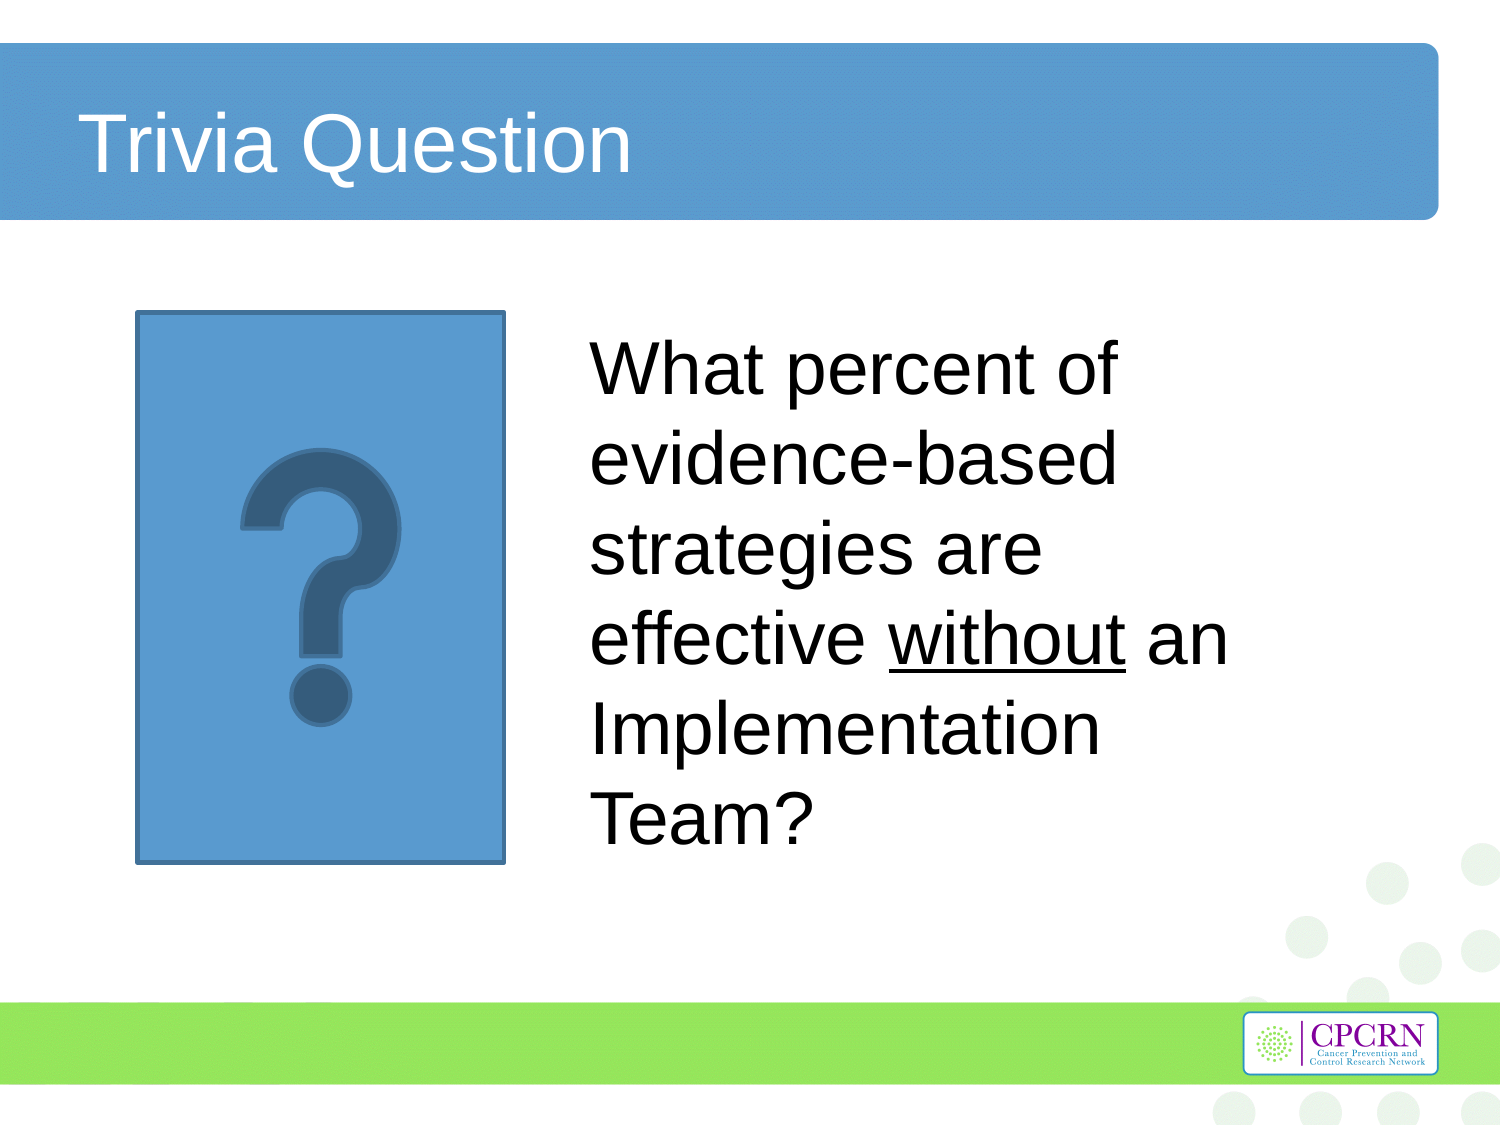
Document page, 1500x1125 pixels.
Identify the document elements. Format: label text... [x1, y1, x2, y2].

picture [0, 0, 1500, 1125]
text_box [135, 310, 506, 865]
text_box What percent of evidence-based strategies are effective without an Implementation Team? [575, 312, 1300, 868]
title Trivia Question [62, 45, 1500, 233]
